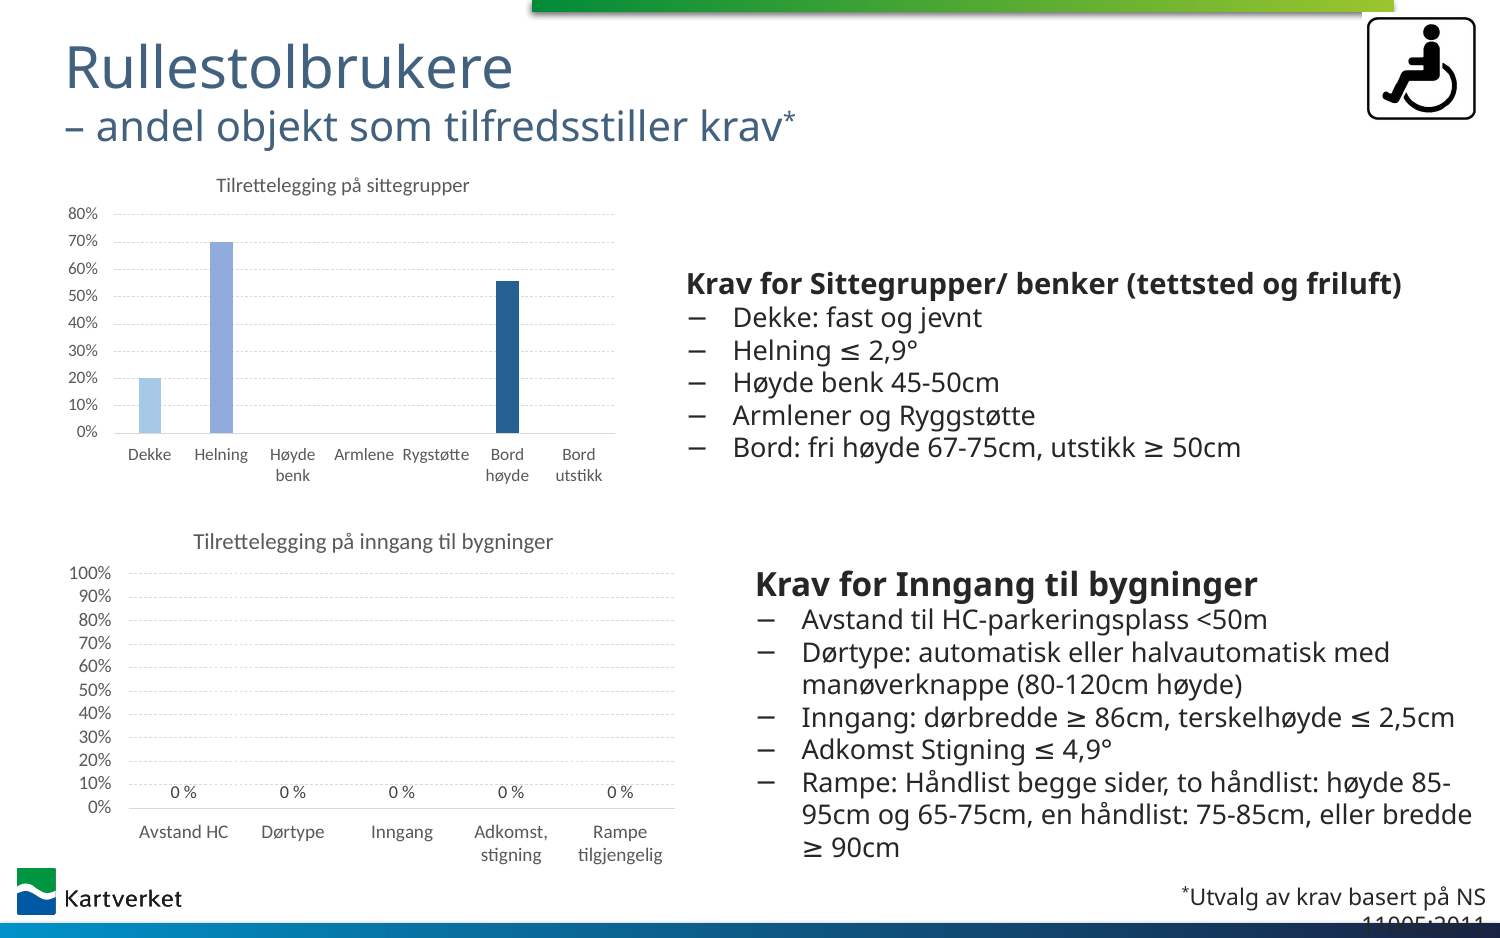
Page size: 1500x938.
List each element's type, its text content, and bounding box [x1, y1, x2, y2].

picture [62, 520, 686, 874]
text_box *Utvalg av krav basert på NS 11005:2011 [1068, 873, 1500, 938]
text_box Krav for Inngang til bygninger Avstand til HC-parkeringsplass <50m Dørtype: automatisk eller halvautomatisk med manøverknappe (80-120cm høyde) Inngang: dørbredde ≥ 86cm, terskelhøyde ≤ 2,5cm Adkomst Stigning ≤ 4,9° Rampe: Håndlist begge sider, to håndlist: høyde 85-95cm og 65-75cm, en håndlist: 75-85cm, eller bredde ≥ 90cm [740, 555, 1491, 870]
picture [1362, 12, 1481, 126]
picture [62, 166, 625, 492]
text_box Krav for Sittegrupper/ benker (tettsted og friluft) Dekke: fast og jevnt Helning ≤ 2,9° Høyde benk 45-50cm Armlener og Ryggstøtte Bord: fri høyde 67-75cm, utstikk ≥ 50cm [670, 258, 1418, 471]
text_box Rullestolbrukere – andel objekt som tilfredsstiller krav* [49, 25, 1431, 158]
